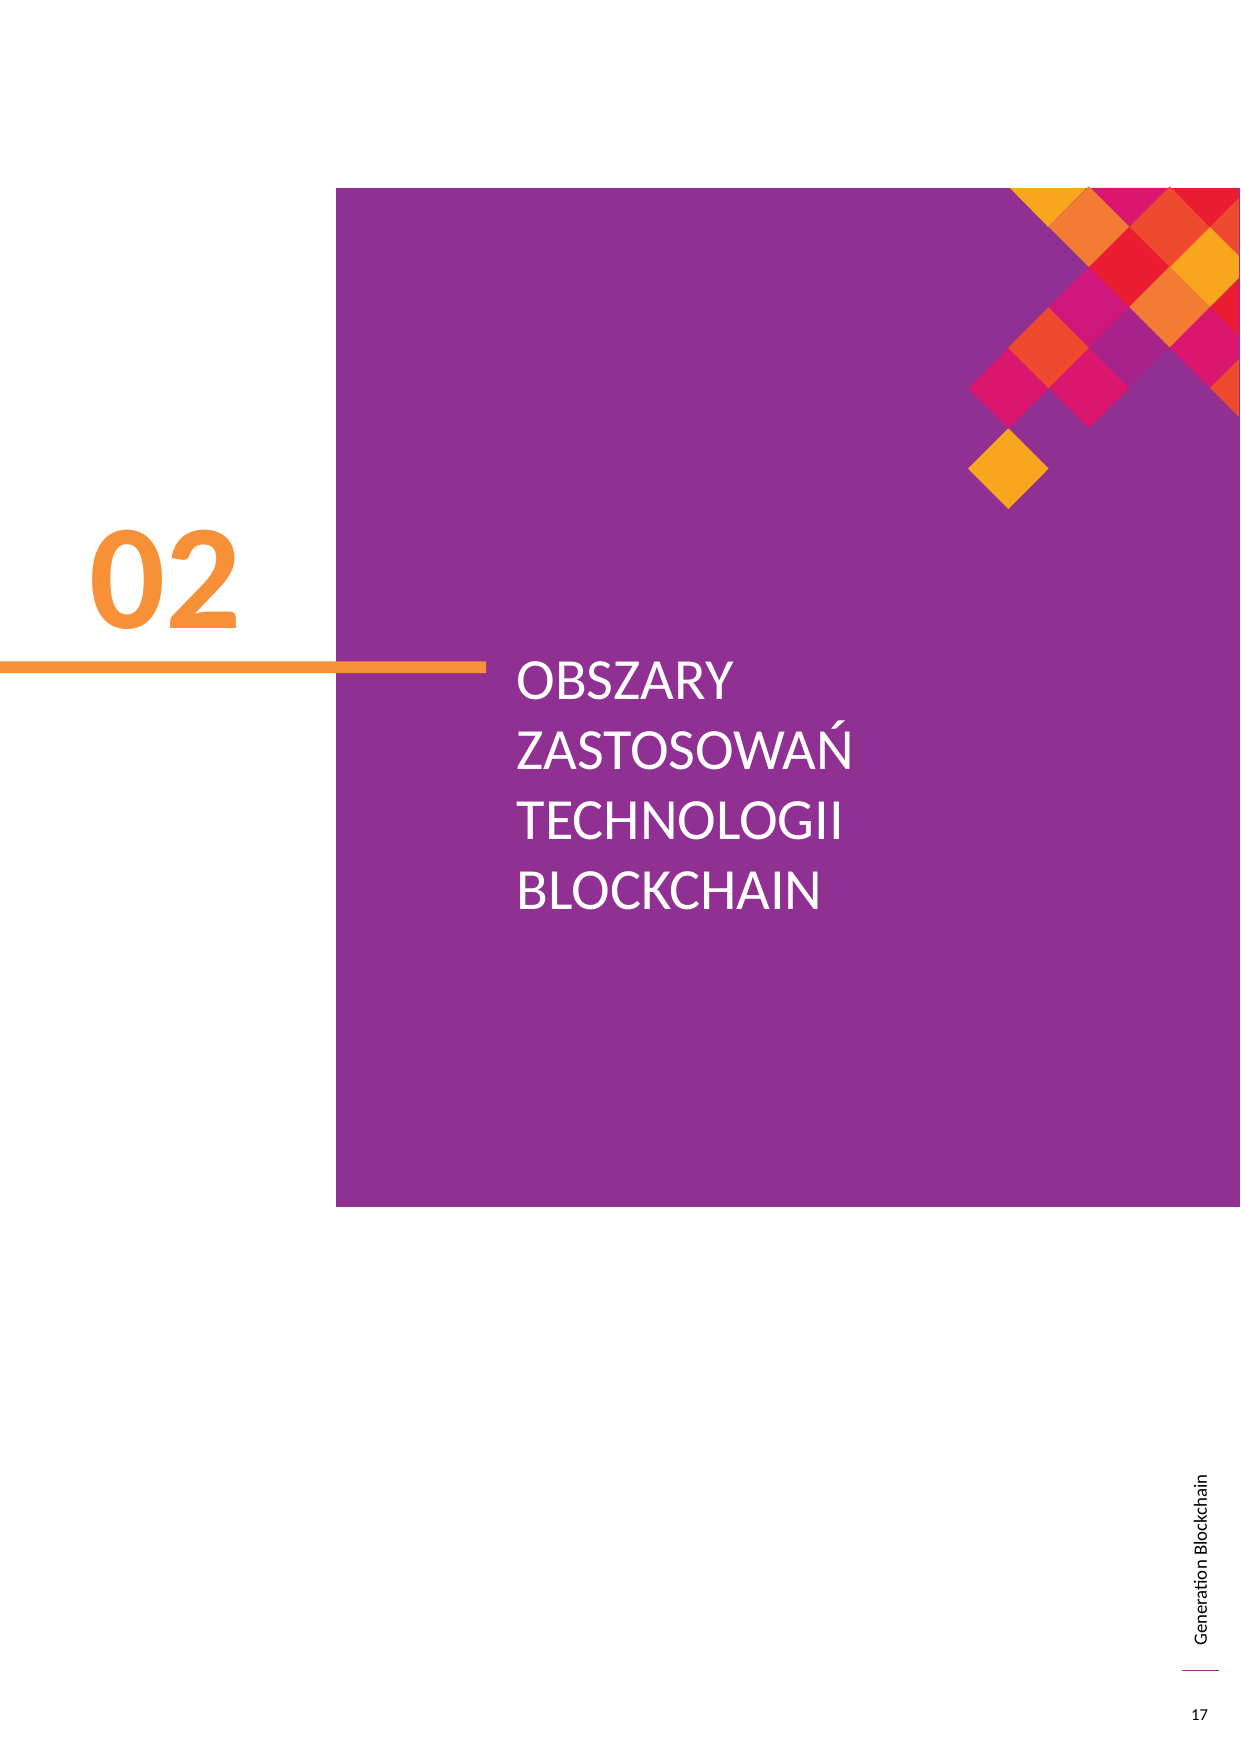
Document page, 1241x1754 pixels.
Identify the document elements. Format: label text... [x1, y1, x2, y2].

list 02 [74, 471, 375, 727]
list OBSZARY ZASTOSOWAŃ TECHNOLOGII BLOCKCHAIN [501, 634, 1074, 951]
slide_number 17 [1170, 1692, 1229, 1736]
